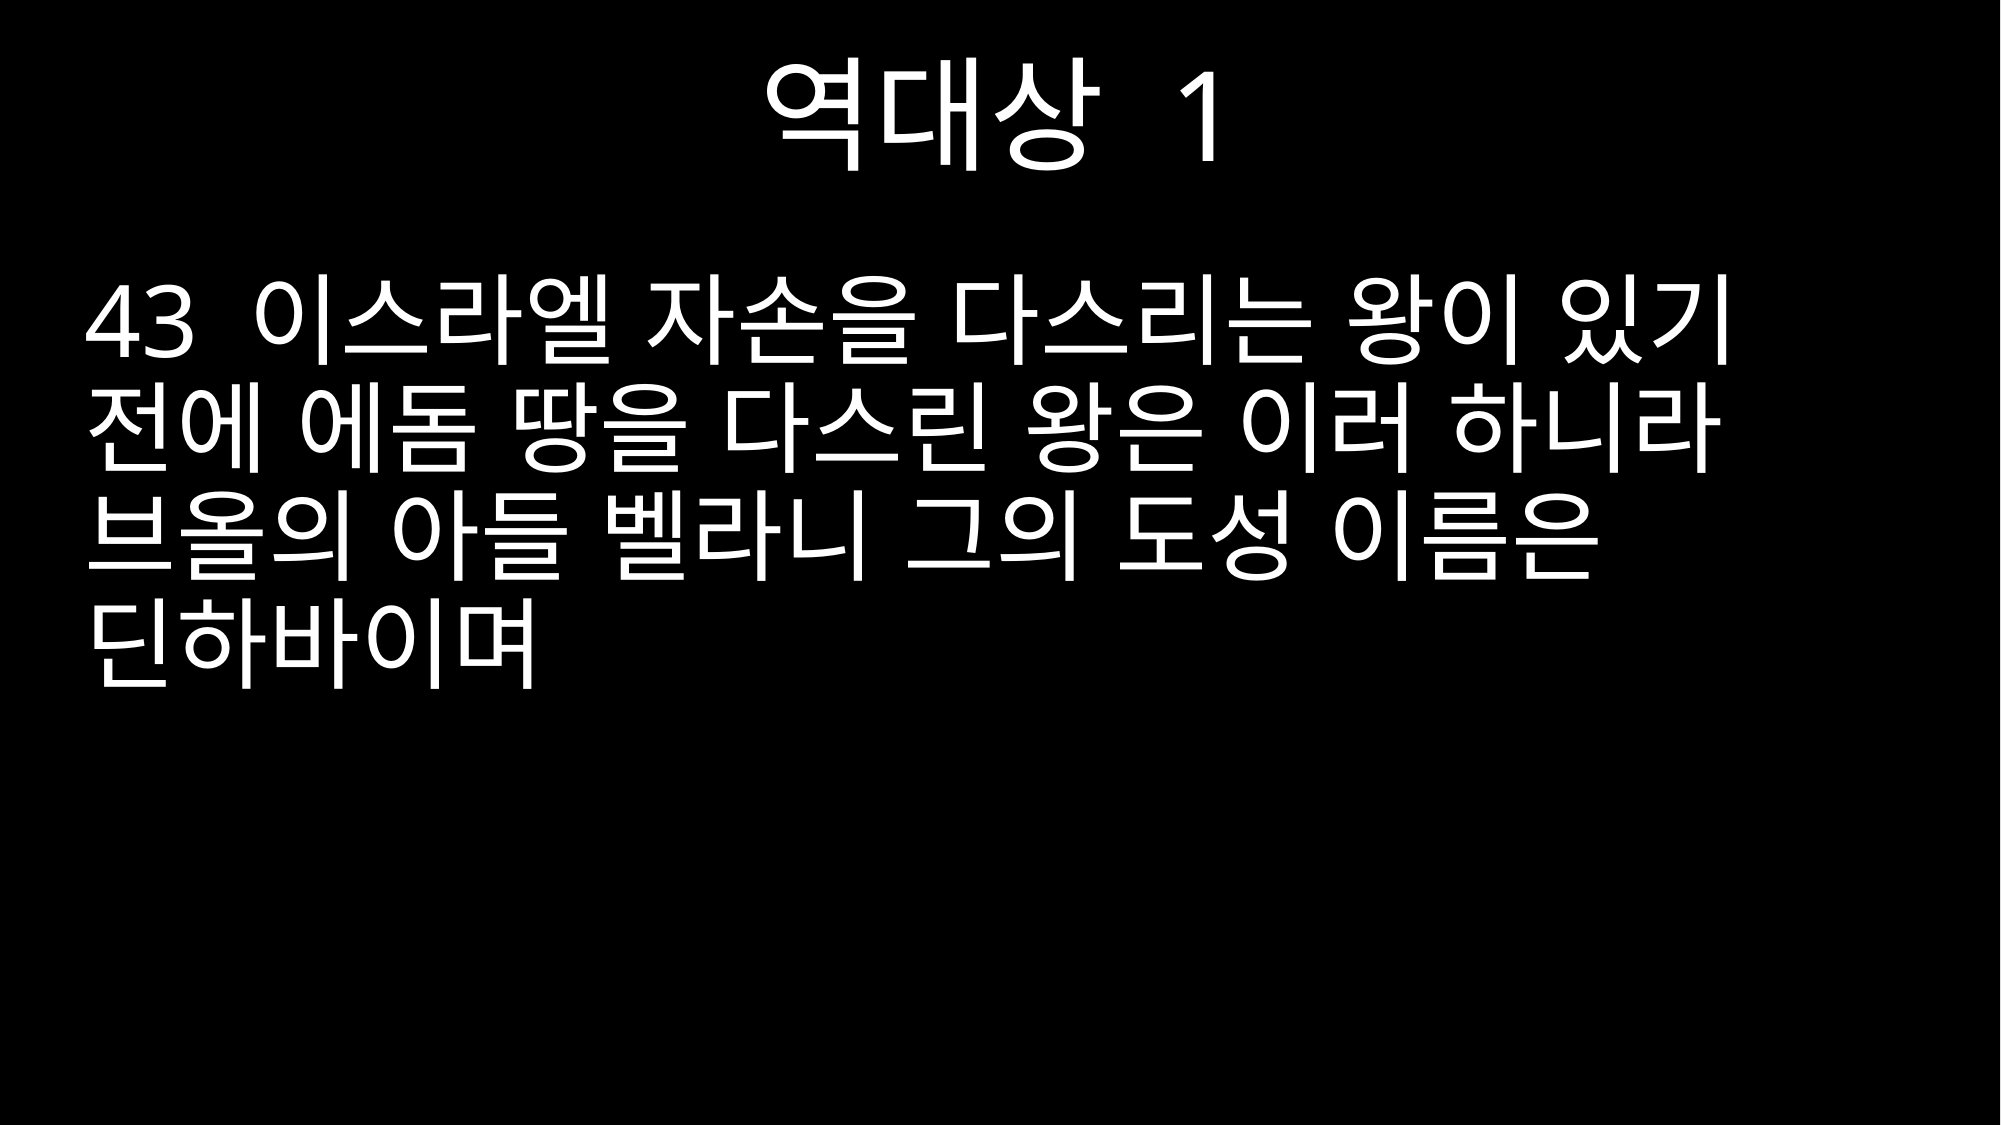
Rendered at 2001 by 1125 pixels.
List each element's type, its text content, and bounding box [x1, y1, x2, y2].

picture [0, 0, 2001, 1125]
footer 역대상 1 [0, 32, 2000, 192]
list 43 이스라엘 자손을 다스리는 왕이 있기 전에 에돔 땅을 다스린 왕은 이러 하니라 브올의 아들 벨라니 그의 도성 이름은 딘하바이며 [69, 263, 1953, 423]
